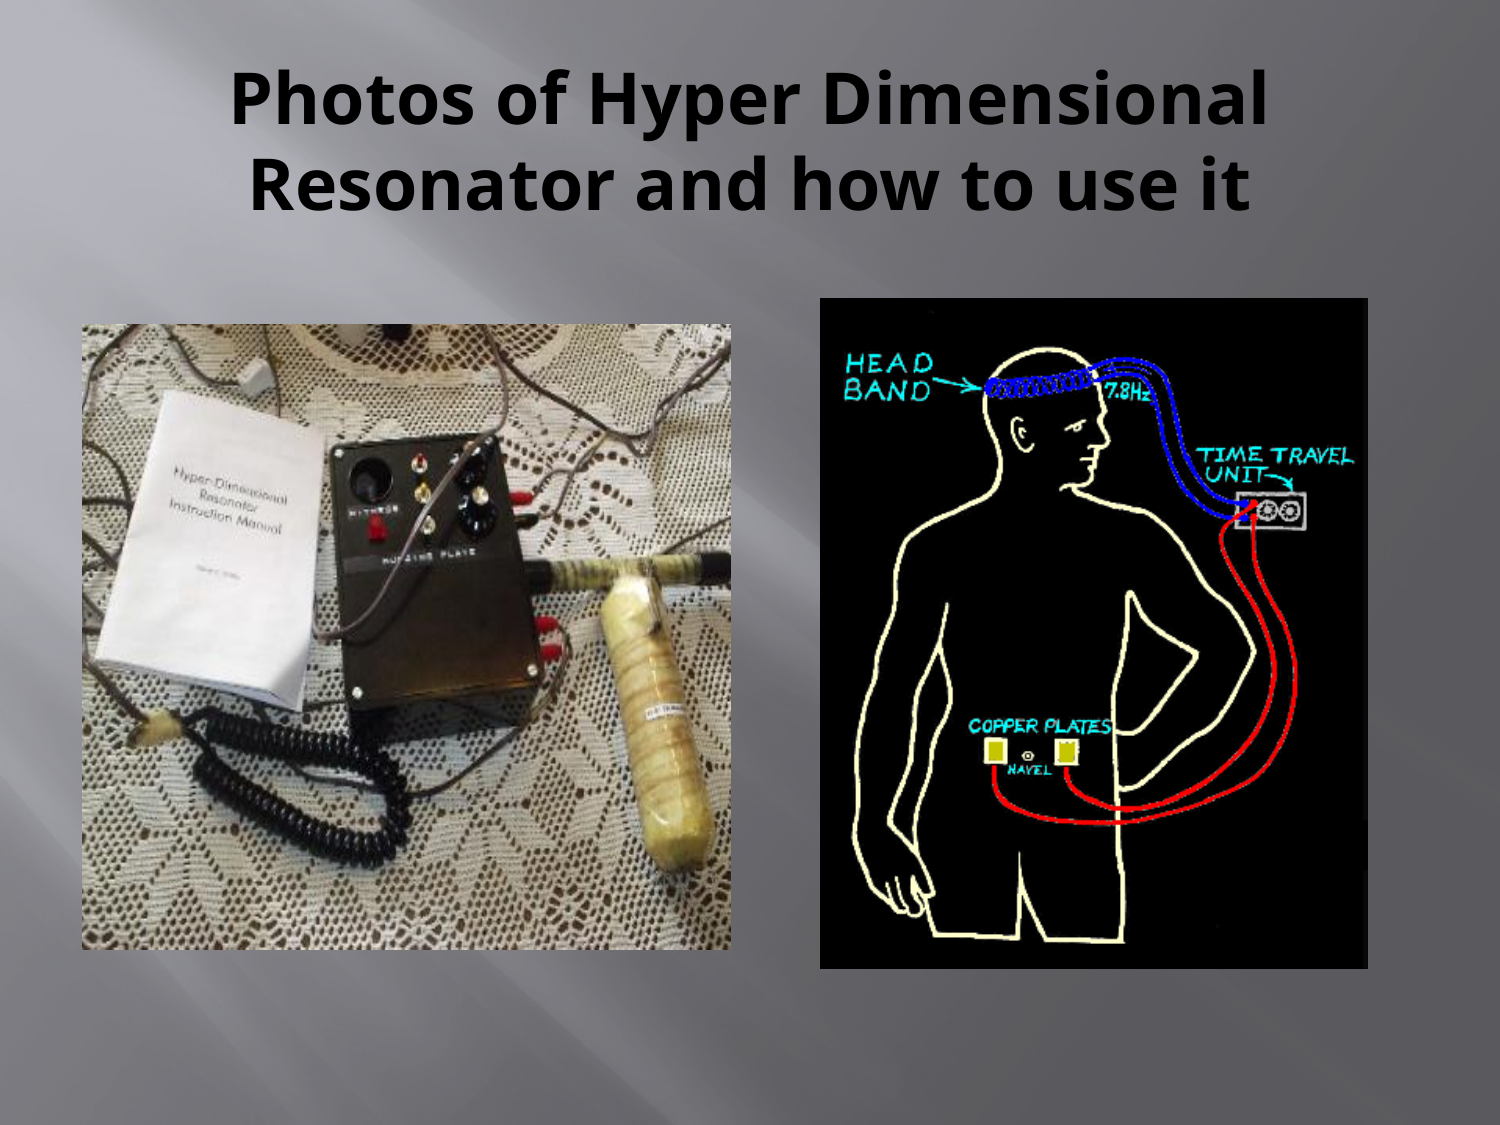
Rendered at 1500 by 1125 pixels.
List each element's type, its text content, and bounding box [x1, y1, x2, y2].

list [81, 324, 731, 951]
title Photos of Hyper Dimensional Resonator and how to use it [75, 45, 1425, 233]
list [820, 298, 1368, 970]
